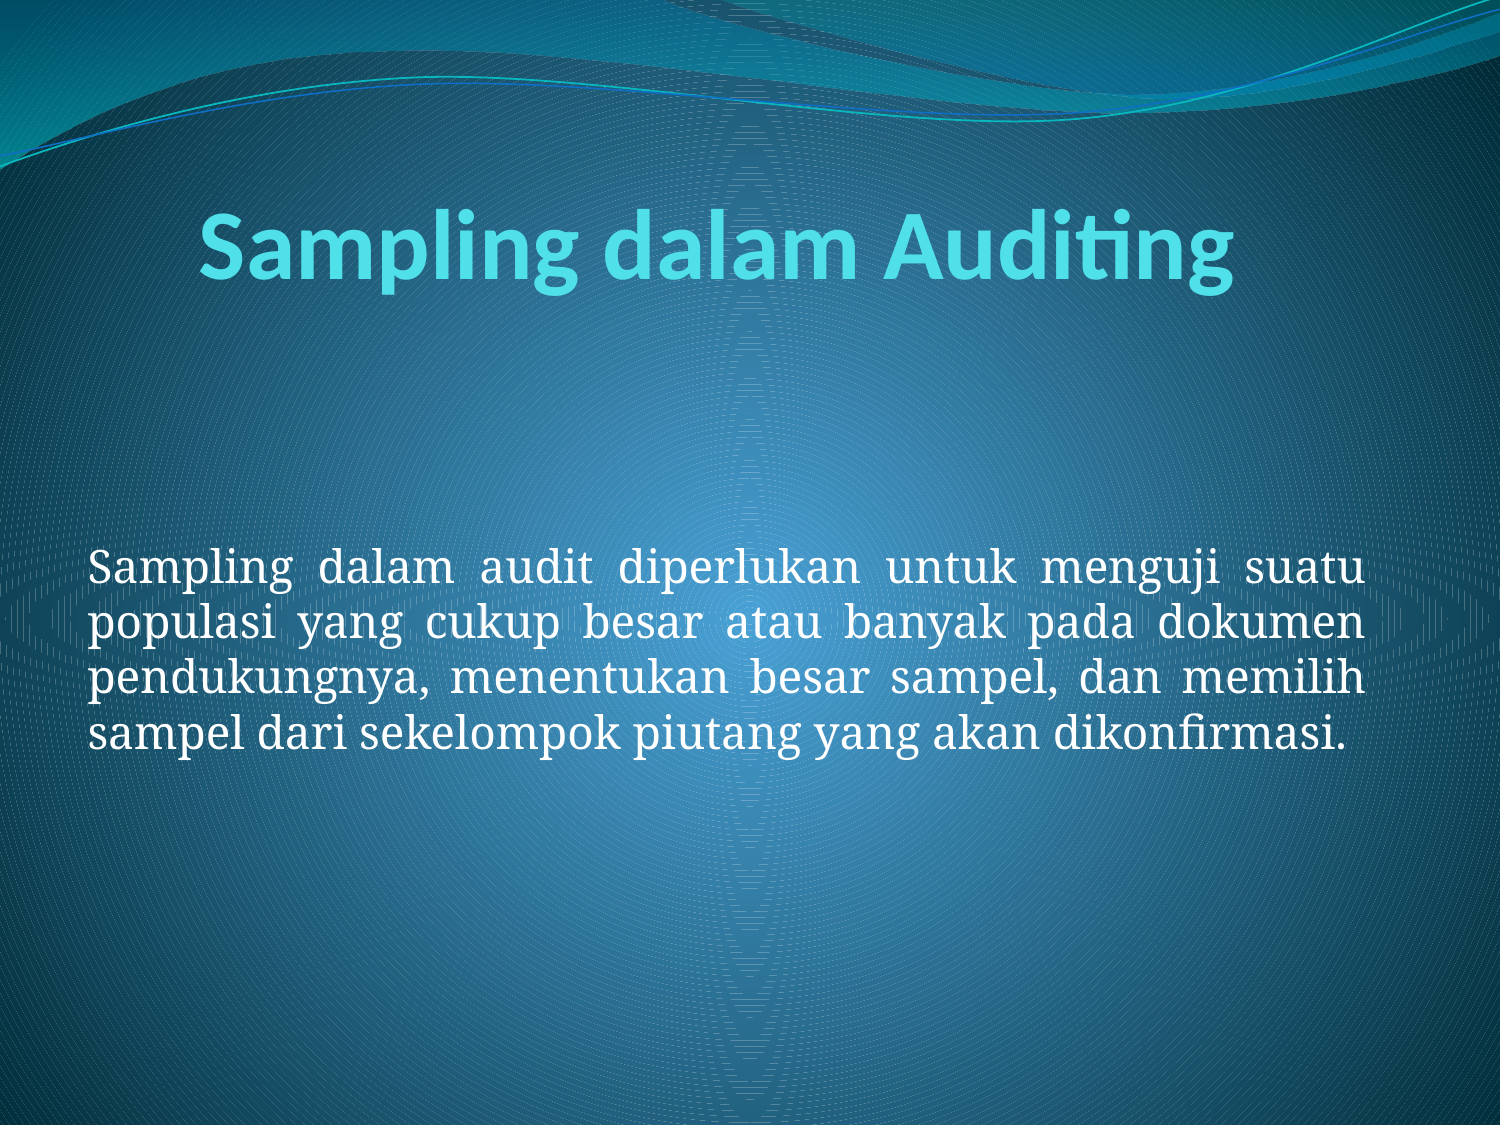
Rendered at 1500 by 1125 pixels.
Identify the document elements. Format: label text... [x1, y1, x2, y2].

title Sampling dalam Auditing [75, 0, 1363, 300]
subtitle Sampling dalam audit diperlukan untuk menguji suatu populasi yang cukup besar atau banyak pada dokumen pendukungnya, menentukan besar sampel, dan memilih sampel dari sekelompok piutang yang akan dikonfirmasi. [87, 529, 1376, 818]
